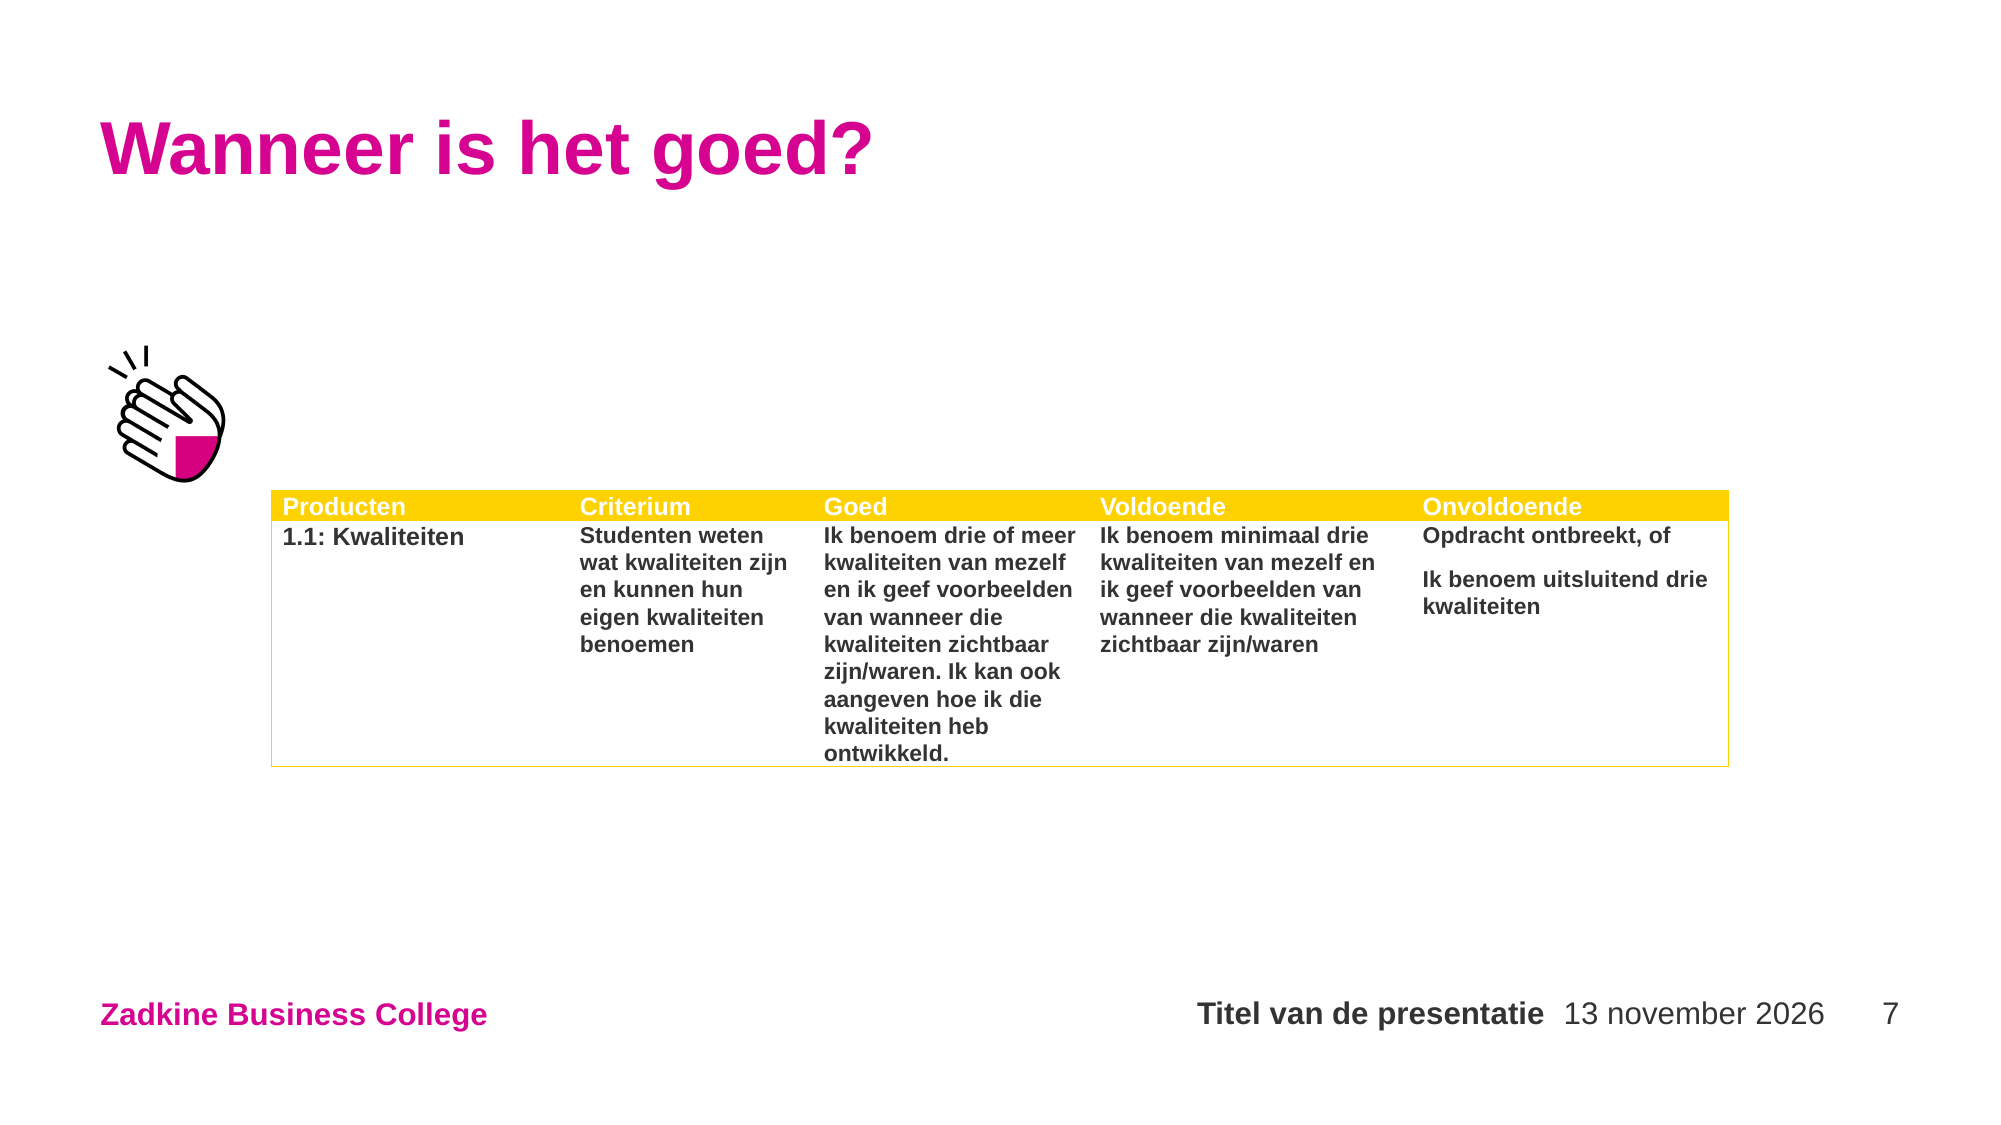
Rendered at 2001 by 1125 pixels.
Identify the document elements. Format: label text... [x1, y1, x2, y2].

table_header Onvoldoende [1412, 491, 1728, 520]
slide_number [1546, 993, 1825, 1033]
table_cell 1.1: Kwaliteiten [272, 521, 569, 766]
title Wanneer is het goed? [100, 100, 1900, 190]
table_header Voldoende [1089, 491, 1412, 520]
slide_number 7 [1825, 993, 1900, 1033]
table_header Goed [813, 491, 1089, 520]
table_cell Studenten weten wat kwaliteiten zijn en kunnen hun eigen kwaliteiten benoemen [569, 521, 813, 766]
table_cell Ik benoem minimaal drie kwaliteiten van mezelf en ik geef voorbeelden van wanneer die kwaliteiten zichtbaar zijn/waren [1089, 521, 1412, 766]
table_cell Opdracht ontbreekt, of Ik benoem uitsluitend drie kwaliteiten [1412, 521, 1728, 766]
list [33, 281, 300, 547]
table_header Criterium [569, 491, 813, 520]
table_cell Ik benoem drie of meer kwaliteiten van mezelf en ik geef voorbeelden van wanneer die kwaliteiten zichtbaar zijn/waren. Ik kan ook aangeven hoe ik die kwaliteiten heb ontwikkeld. [813, 521, 1089, 766]
footer Titel van de presentatie [870, 993, 1546, 1033]
table_header Producten [300, 491, 569, 521]
